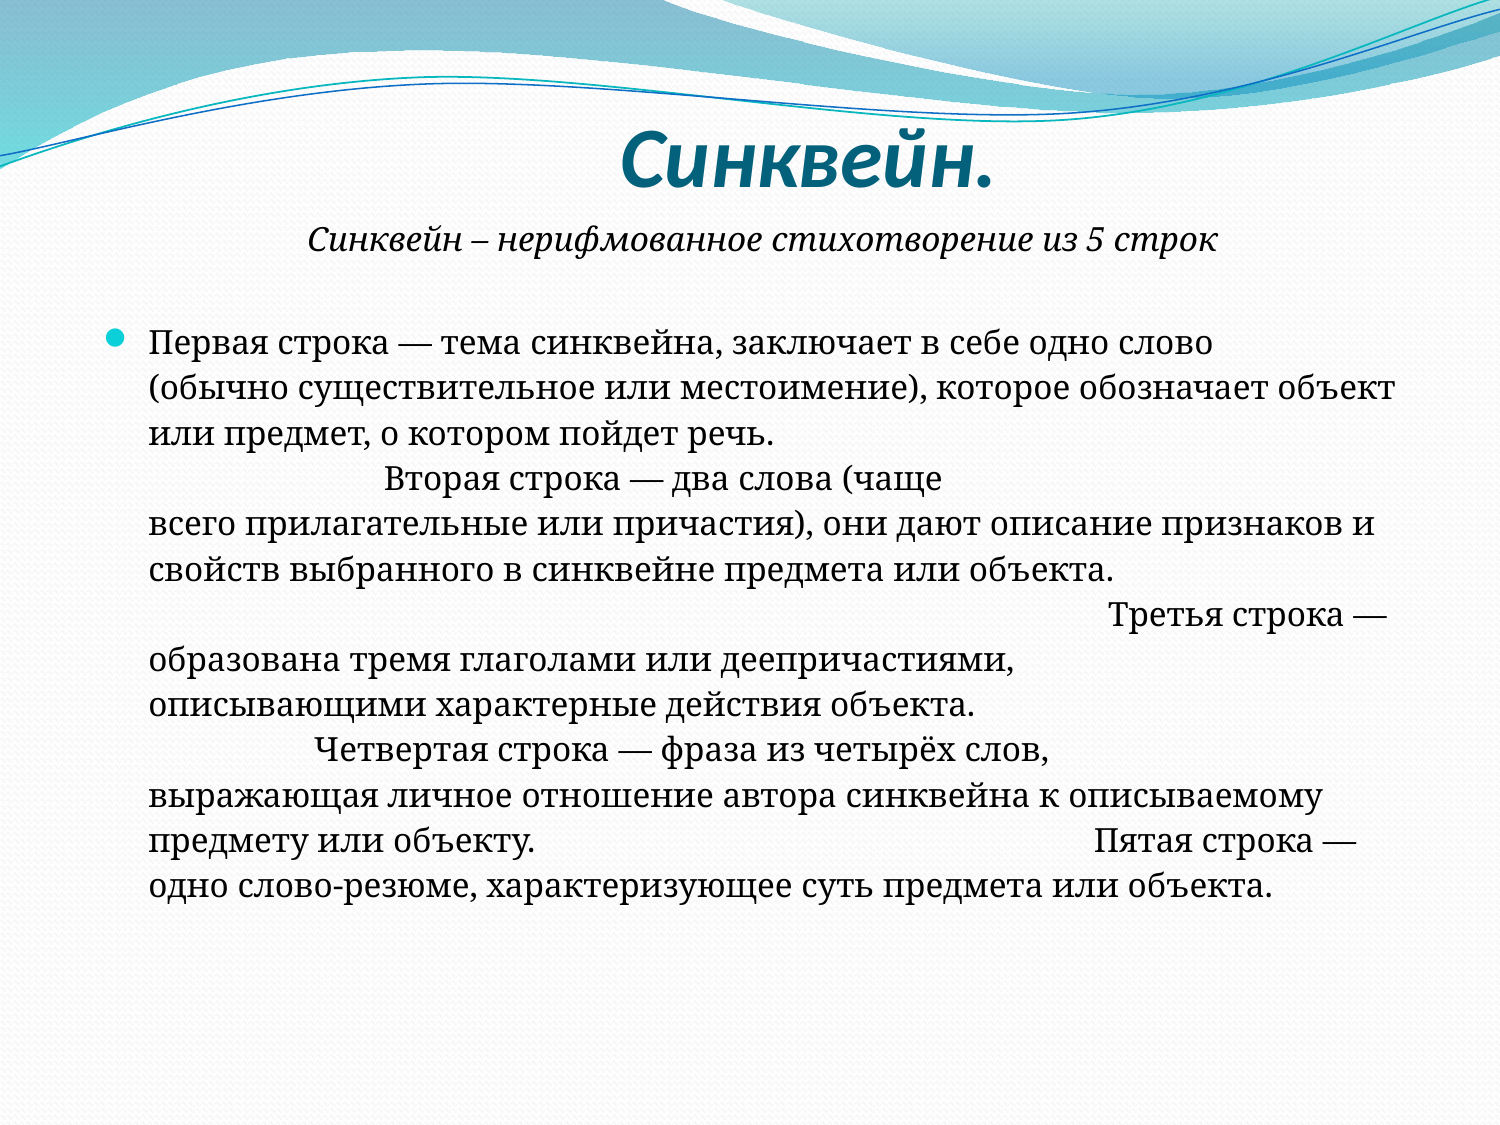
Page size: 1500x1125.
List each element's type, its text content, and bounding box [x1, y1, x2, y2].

list Синквейн – нерифмованное стихотворение из 5 строк Первая строка — тема синквейна, заключает в себе одно слово (обычно существительное или местоимение), которое обозначает объект или предмет, о котором пойдет речь. Вторая строка — два слова (чаще всего прилагательные или причастия), они дают описание признаков и свойств выбранного в синквейне предмета или объекта. Третья строка — образована тремя глаголами или деепричастиями, описывающими характерные действия объекта. Четвертая строка — фраза из четырёх слов, выражающая личное отношение автора синквейна к описываемому предмету или объекту. Пятая строка — одно слово-резюме, характеризующее суть предмета или объекта. [88, 208, 1439, 929]
title Синквейн. [478, 113, 1140, 208]
